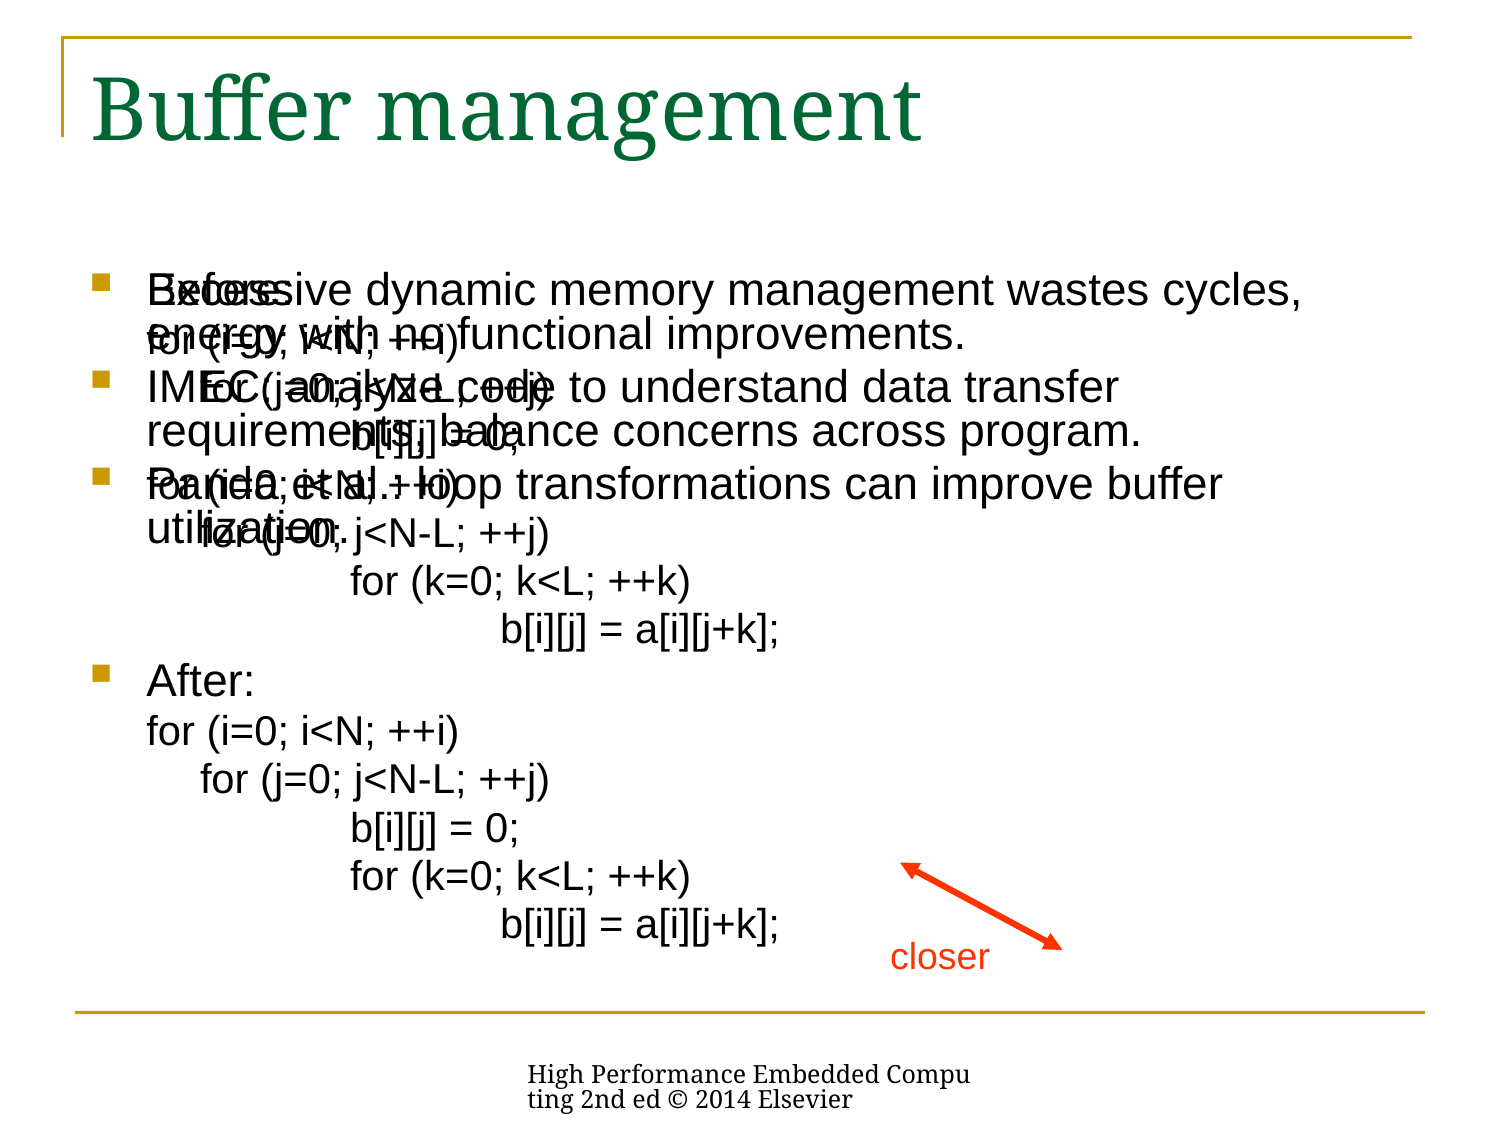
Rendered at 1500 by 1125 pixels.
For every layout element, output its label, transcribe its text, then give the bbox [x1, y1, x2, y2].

text_box [900, 862, 1063, 950]
text_box closer [875, 924, 1005, 985]
list Before: for (i=0; i<N; ++i) for (j=0; j<N-L; ++j) b[i][j] = 0; for (i=0; i<N; ++i) for (j=0; j<N-L; ++j) for (k=0; k<L; ++k) b[i][j] = a[i][j+k]; After: for (i=0; i<N; ++i) for (j=0; j<N-L; ++j) b[i][j] = 0; for (k=0; k<L; ++k) b[i][j] = a[i][j+k]; [75, 262, 1425, 1006]
title Buffer management [75, 45, 1425, 233]
footer High Performance Embedded Computing 2nd ed © 2014 Elsevier [512, 1025, 988, 1100]
